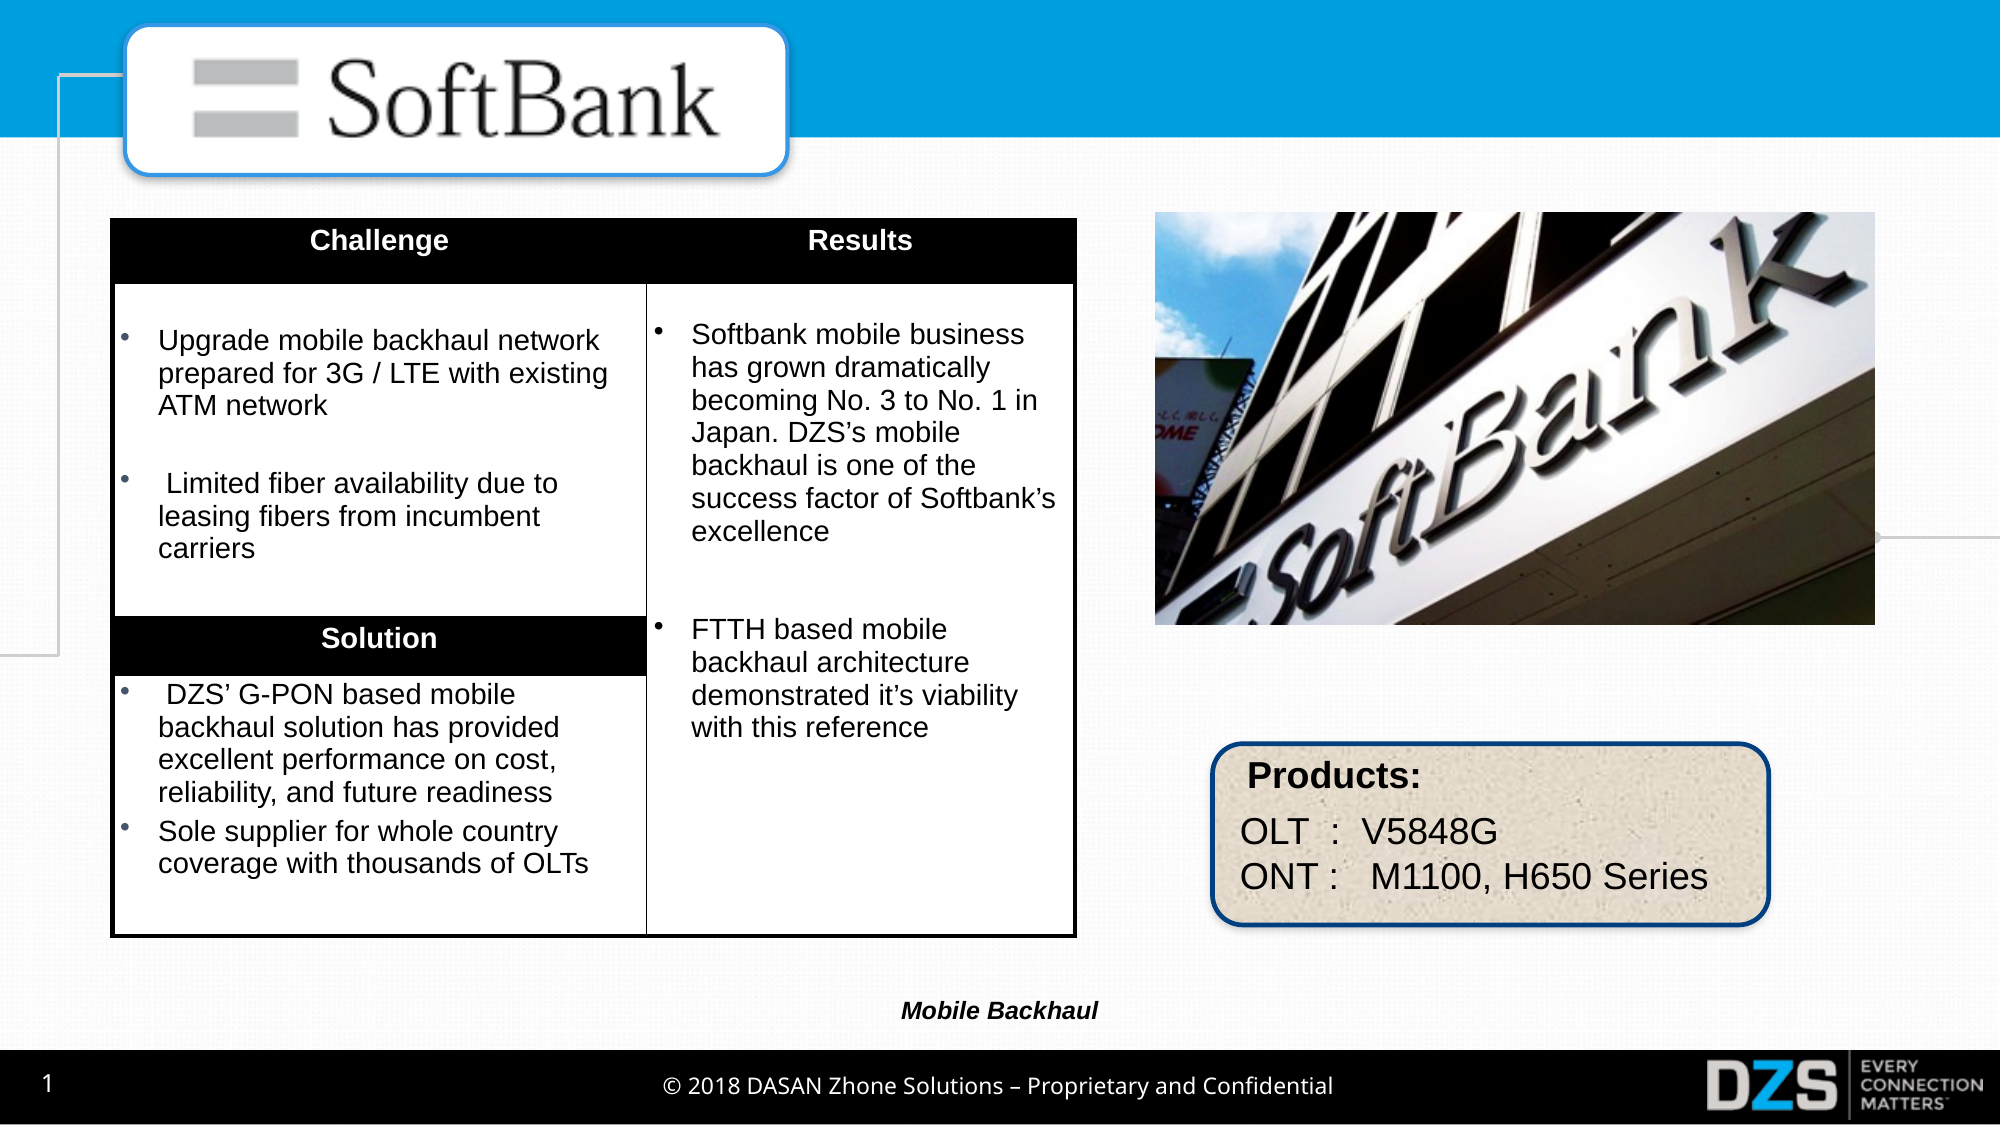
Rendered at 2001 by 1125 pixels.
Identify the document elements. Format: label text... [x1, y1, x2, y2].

picture [0, 138, 57, 654]
text_box [1438, 743, 1769, 799]
text_box [1212, 745, 1767, 925]
picture [0, 48, 2000, 1120]
text_box Mobile Backhaul [189, 962, 1811, 1057]
text_box [124, 24, 788, 175]
slide_number 1 [0, 1049, 96, 1109]
text_box Products: [1232, 743, 1438, 804]
table_cell Upgrade mobile backhaul network prepared for 3G / LTE with existing ATM network Limited fiber availability due to leasing fibers from incumbent carriers [115, 284, 646, 616]
table_cell Softbank mobile business has grown dramatically becoming No. 3 to No. 1 in Japan. DZS’s mobile backhaul is one of the success factor of Softbank’s excellence FTTH based mobile backhaul architecture demonstrated it’s viability with this reference [647, 284, 1073, 934]
table_cell DZS’ G-PON based mobile backhaul solution has provided excellent performance on cost, reliability, and future readiness Sole supplier for whole country coverage with thousands of OLTs [115, 676, 646, 934]
table_header Challenge [115, 222, 646, 279]
picture [149, 44, 764, 150]
text_box OLT : V5848G ONT : M1100, H650 Series [1224, 799, 1850, 905]
table_header Results [647, 222, 1073, 279]
table_cell Solution [115, 620, 646, 672]
footer © 2018 DASAN Zhone Solutions – Proprietary and Confidential [635, 1047, 1363, 1107]
